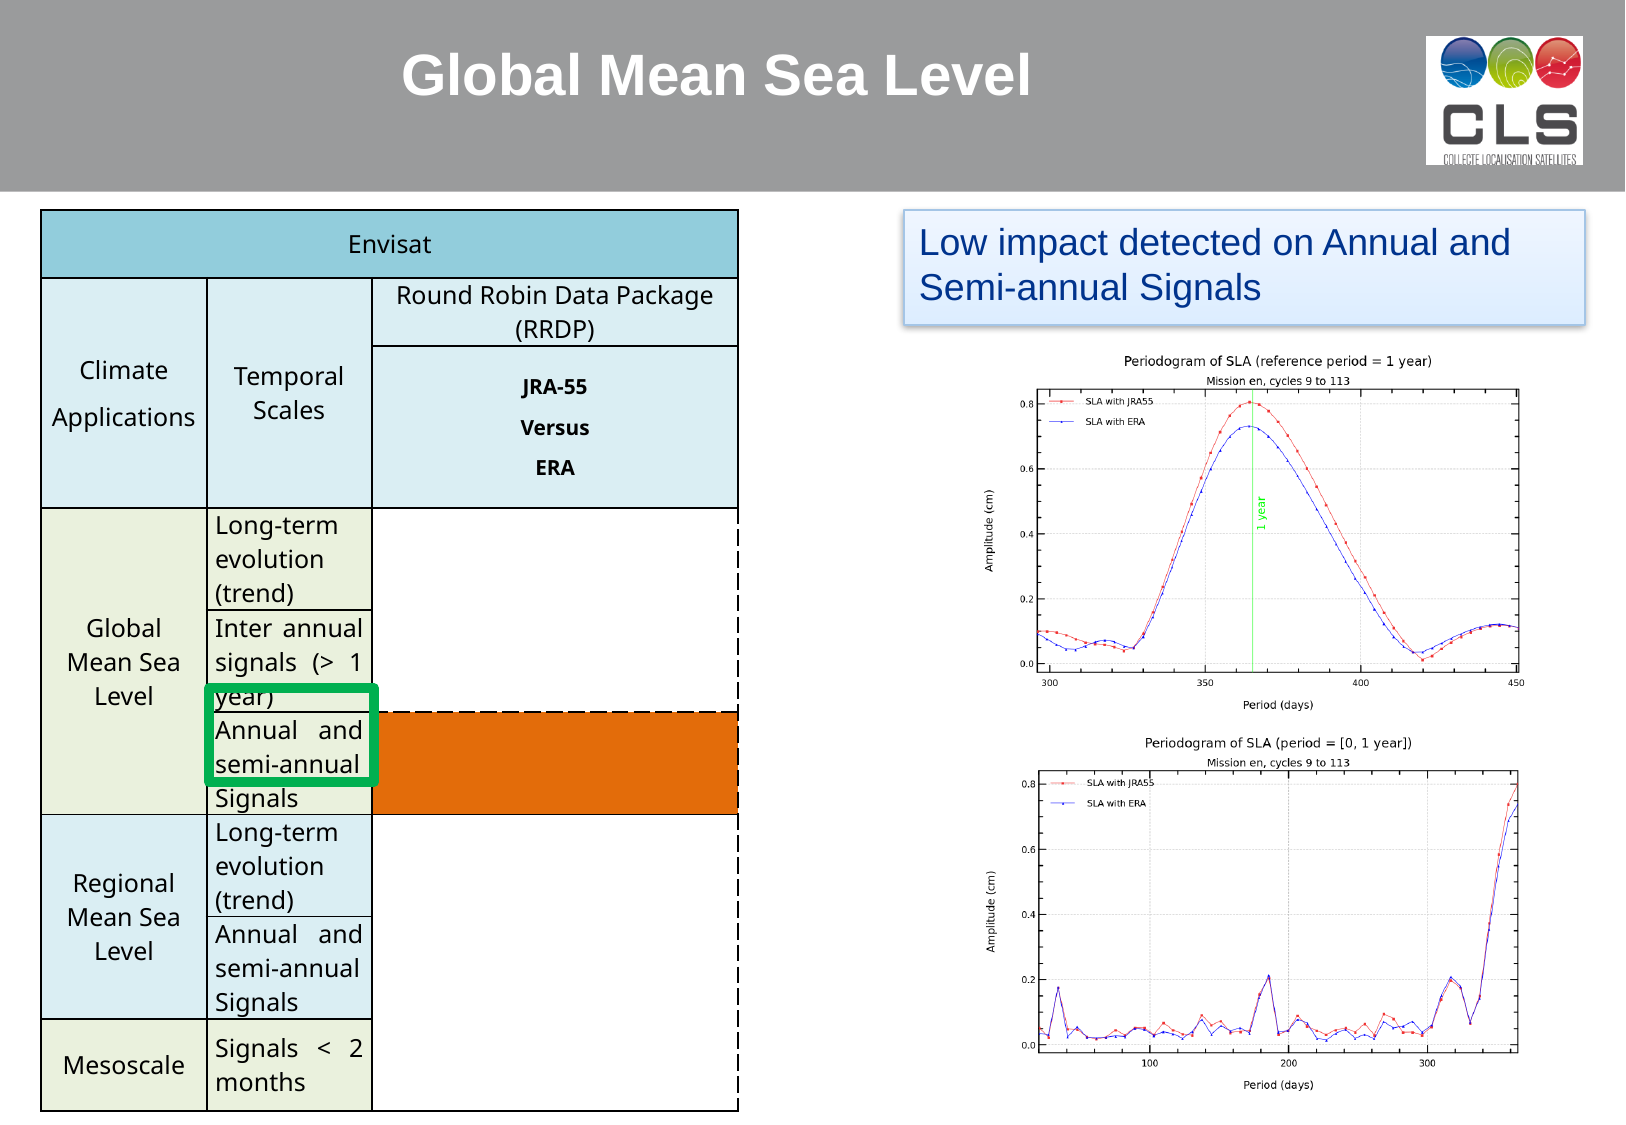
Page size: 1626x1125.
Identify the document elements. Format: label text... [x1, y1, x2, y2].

table_cell JRA-55 Versus ERA [373, 347, 737, 507]
table_cell Long-term evolution (trend) [208, 509, 371, 609]
table_cell Inter annual signals (> 1 year) [208, 611, 371, 686]
table_cell Long-term evolution (trend) [208, 815, 371, 916]
table_cell [373, 509, 738, 712]
table_cell Regional Mean Sea Level [42, 815, 206, 1018]
table_cell [373, 712, 738, 814]
table_cell Temporal Scales [208, 279, 371, 507]
table_cell [373, 815, 738, 1110]
table_cell Climate Applications [42, 279, 206, 507]
table_cell Signals < 2 months [208, 1020, 371, 1110]
text_box Low impact detected on Annual and Semi-annual Signals [903, 209, 1586, 326]
table_header Envisat [42, 211, 737, 277]
table_cell Annual and semi-annual Signals [208, 784, 371, 814]
picture [1426, 36, 1583, 165]
table_cell Global Mean Sea Level [42, 509, 206, 814]
text_box Global Mean Sea Level [386, 40, 1162, 119]
picture [962, 338, 1539, 1102]
table_cell Mesoscale [42, 1020, 206, 1110]
table_cell Round Robin Data Package (RRDP) [373, 279, 737, 345]
text_box [207, 686, 376, 784]
table_cell Annual and semi-annual Signals [208, 917, 371, 1018]
